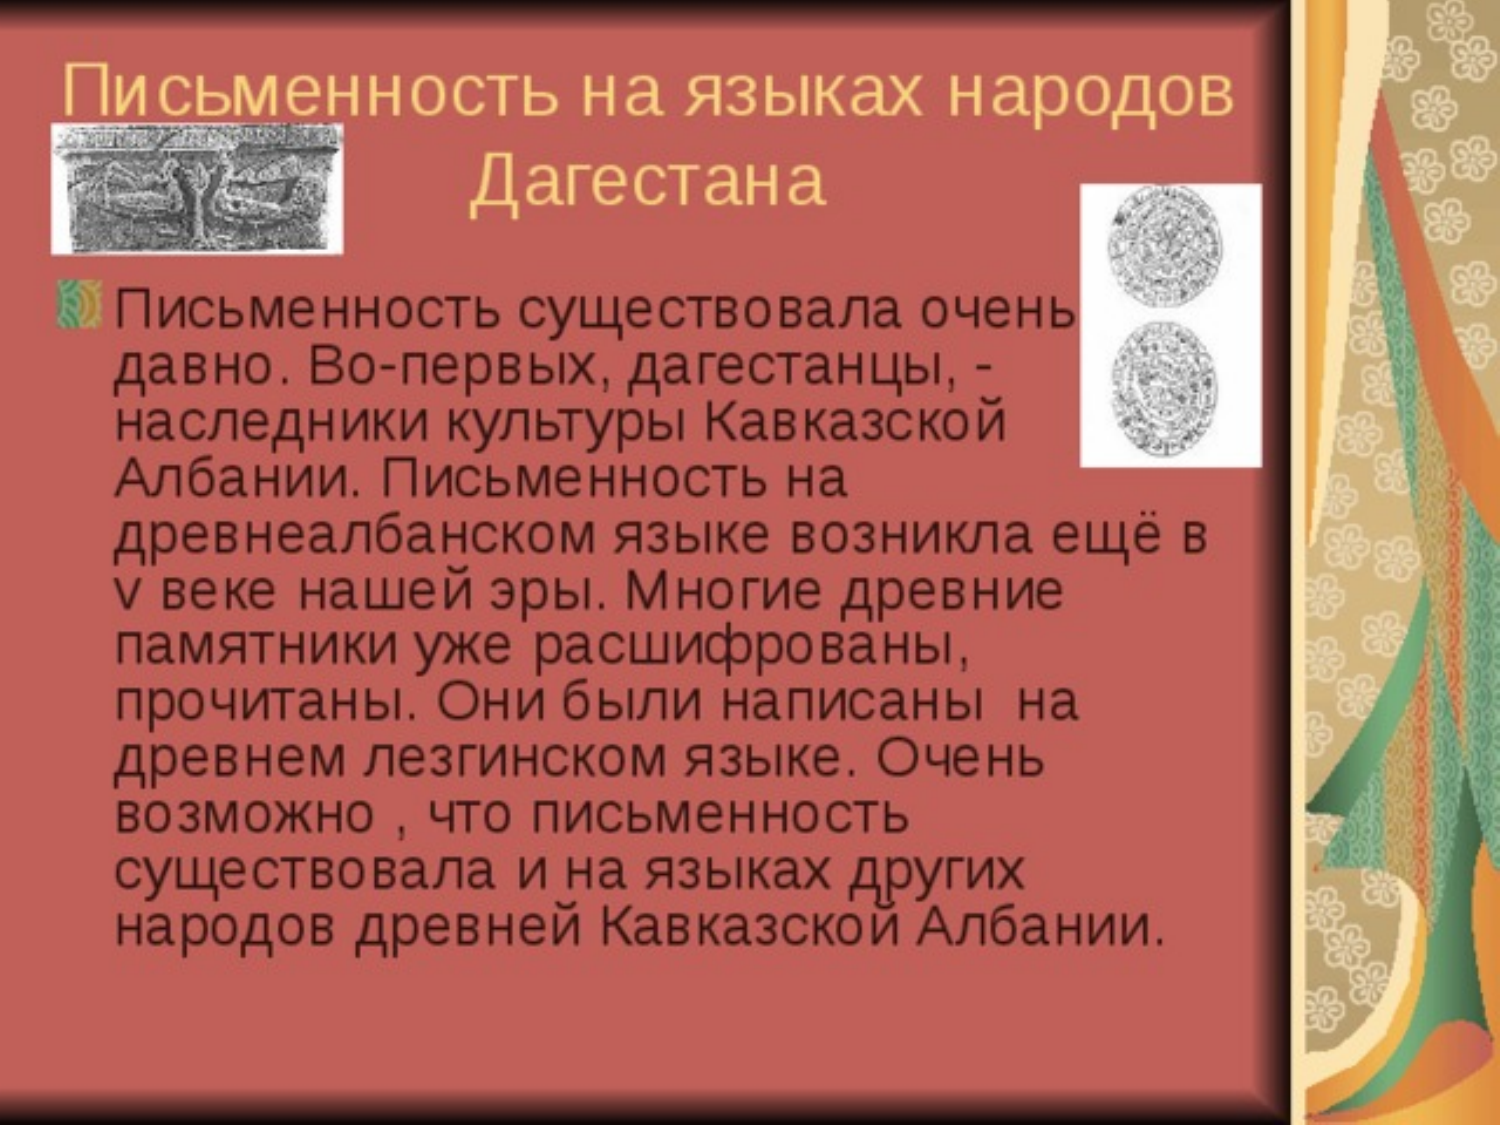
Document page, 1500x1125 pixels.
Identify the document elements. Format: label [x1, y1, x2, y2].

list [0, 0, 1500, 1125]
